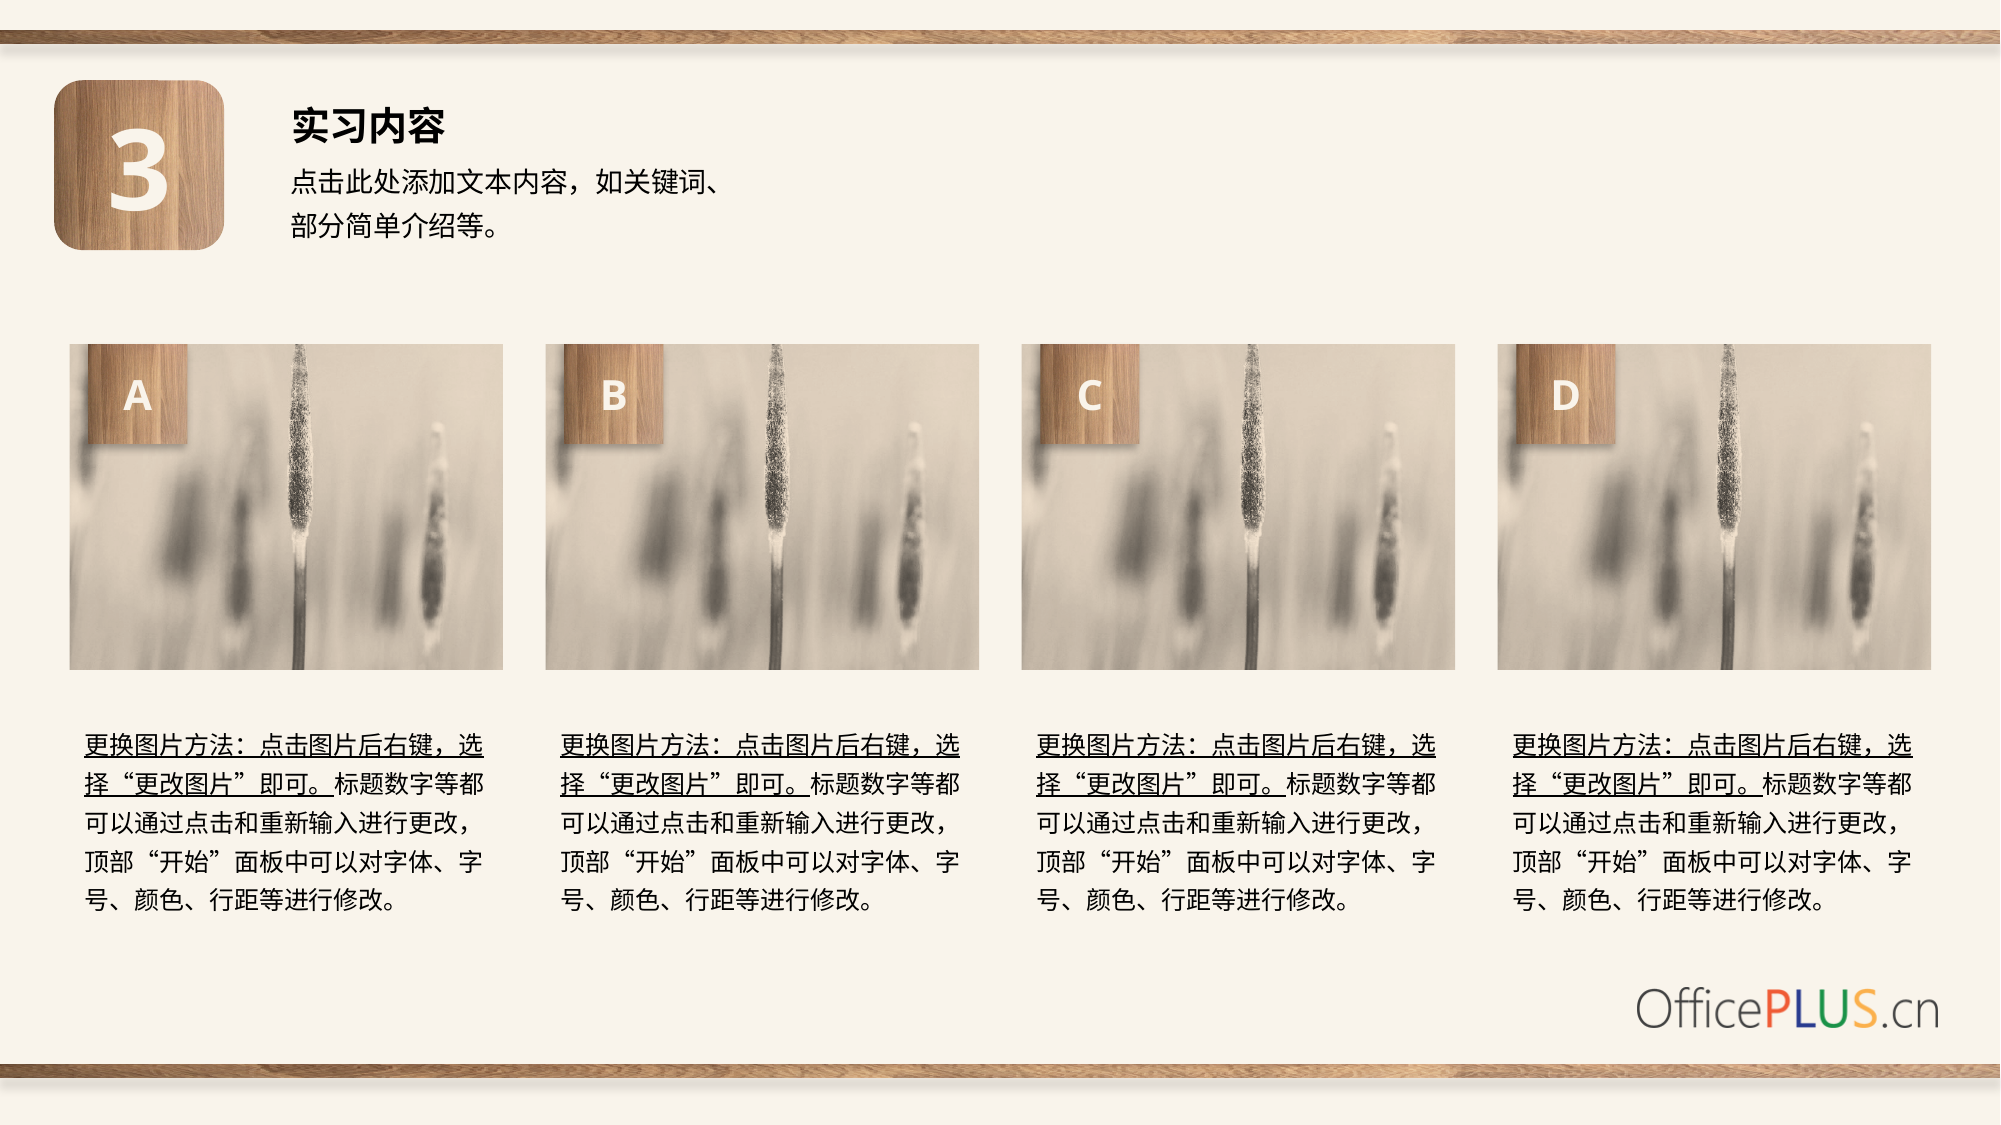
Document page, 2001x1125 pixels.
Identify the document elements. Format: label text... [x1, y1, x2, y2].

text_box 更换图片方法：点击图片后右键，选择“更改图片”即可。标题数字等都可以通过点击和重新输入进行更改，顶部“开始”面板中可以对字体、字号、颜色、行距等进行修改。 [545, 712, 979, 923]
text_box 更换图片方法：点击图片后右键，选择“更改图片”即可。标题数字等都可以通过点击和重新输入进行更改，顶部“开始”面板中可以对字体、字号、颜色、行距等进行修改。 [69, 712, 503, 923]
picture [1637, 987, 1938, 1028]
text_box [54, 80, 748, 251]
picture [0, 1064, 2000, 1078]
picture [69, 344, 503, 670]
text_box 更换图片方法：点击图片后右键，选择“更改图片”即可。标题数字等都可以通过点击和重新输入进行更改，顶部“开始”面板中可以对字体、字号、颜色、行距等进行修改。 [1497, 712, 1932, 923]
picture [545, 344, 979, 670]
text_box 更换图片方法：点击图片后右键，选择“更改图片”即可。标题数字等都可以通过点击和重新输入进行更改，顶部“开始”面板中可以对字体、字号、颜色、行距等进行修改。 [1021, 712, 1456, 923]
picture [1497, 344, 1932, 670]
picture [1021, 344, 1456, 670]
picture [0, 30, 2000, 44]
